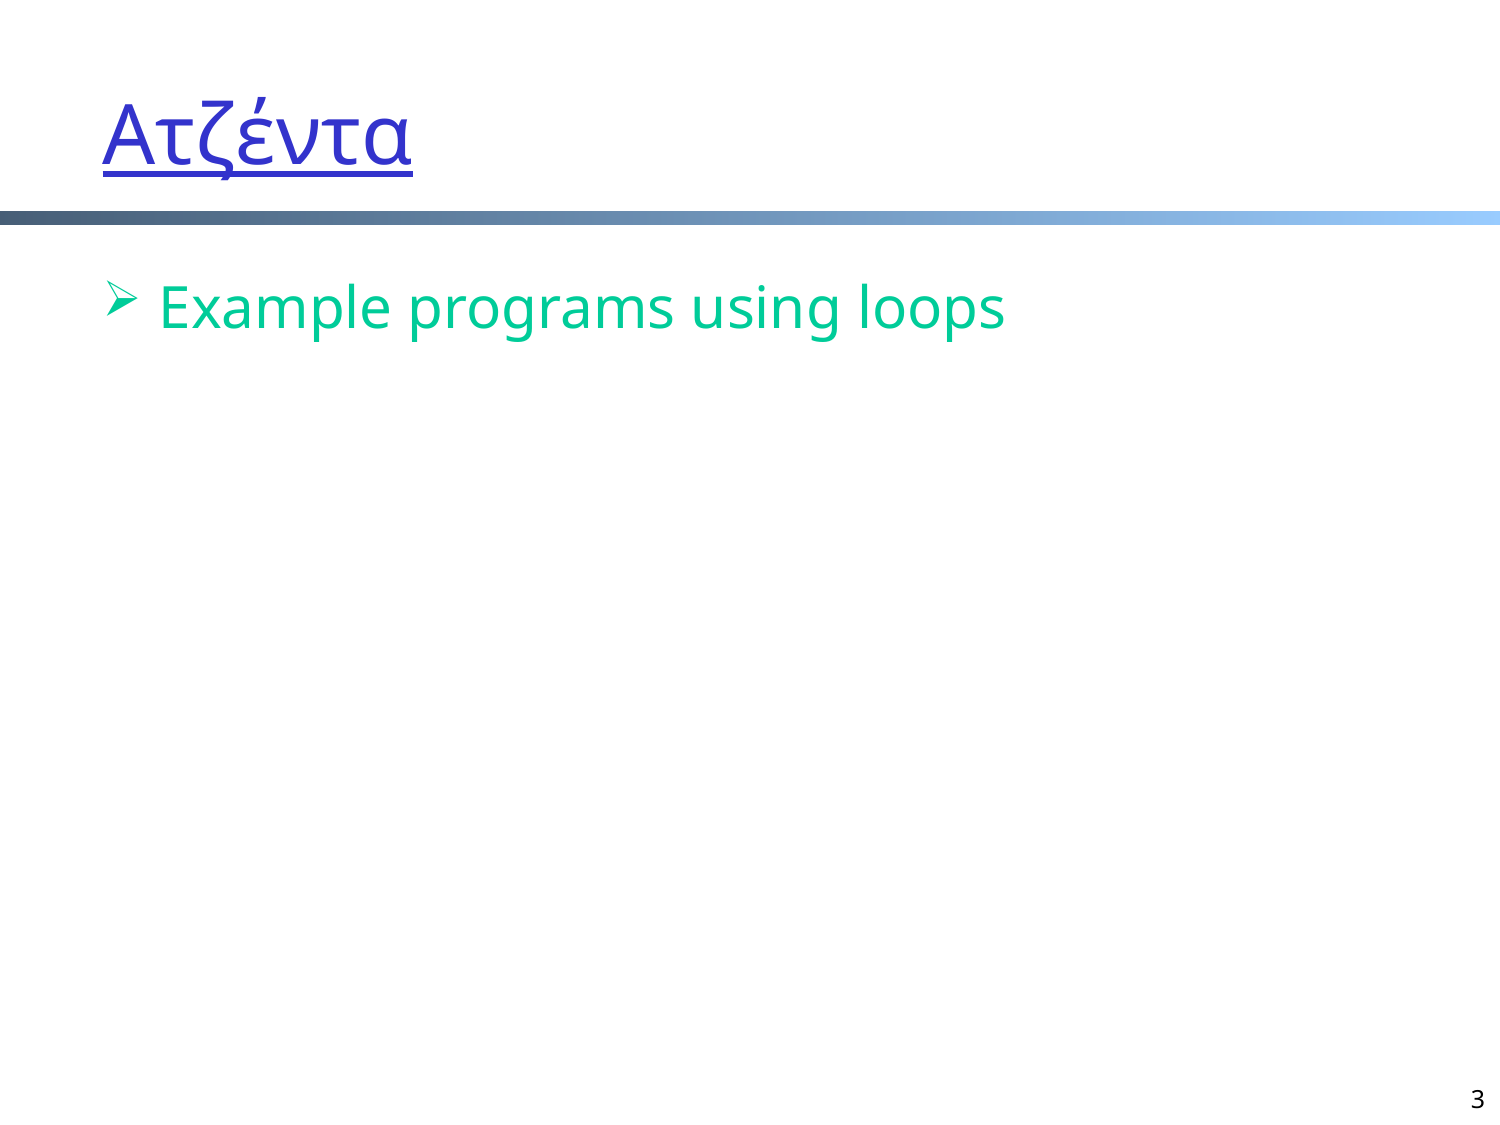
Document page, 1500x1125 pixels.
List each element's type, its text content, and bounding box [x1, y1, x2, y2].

text_box Ατζέντα [87, 37, 1363, 225]
slide_number 3 [1150, 1049, 1500, 1125]
text_box Example programs using loops [87, 262, 1363, 1025]
